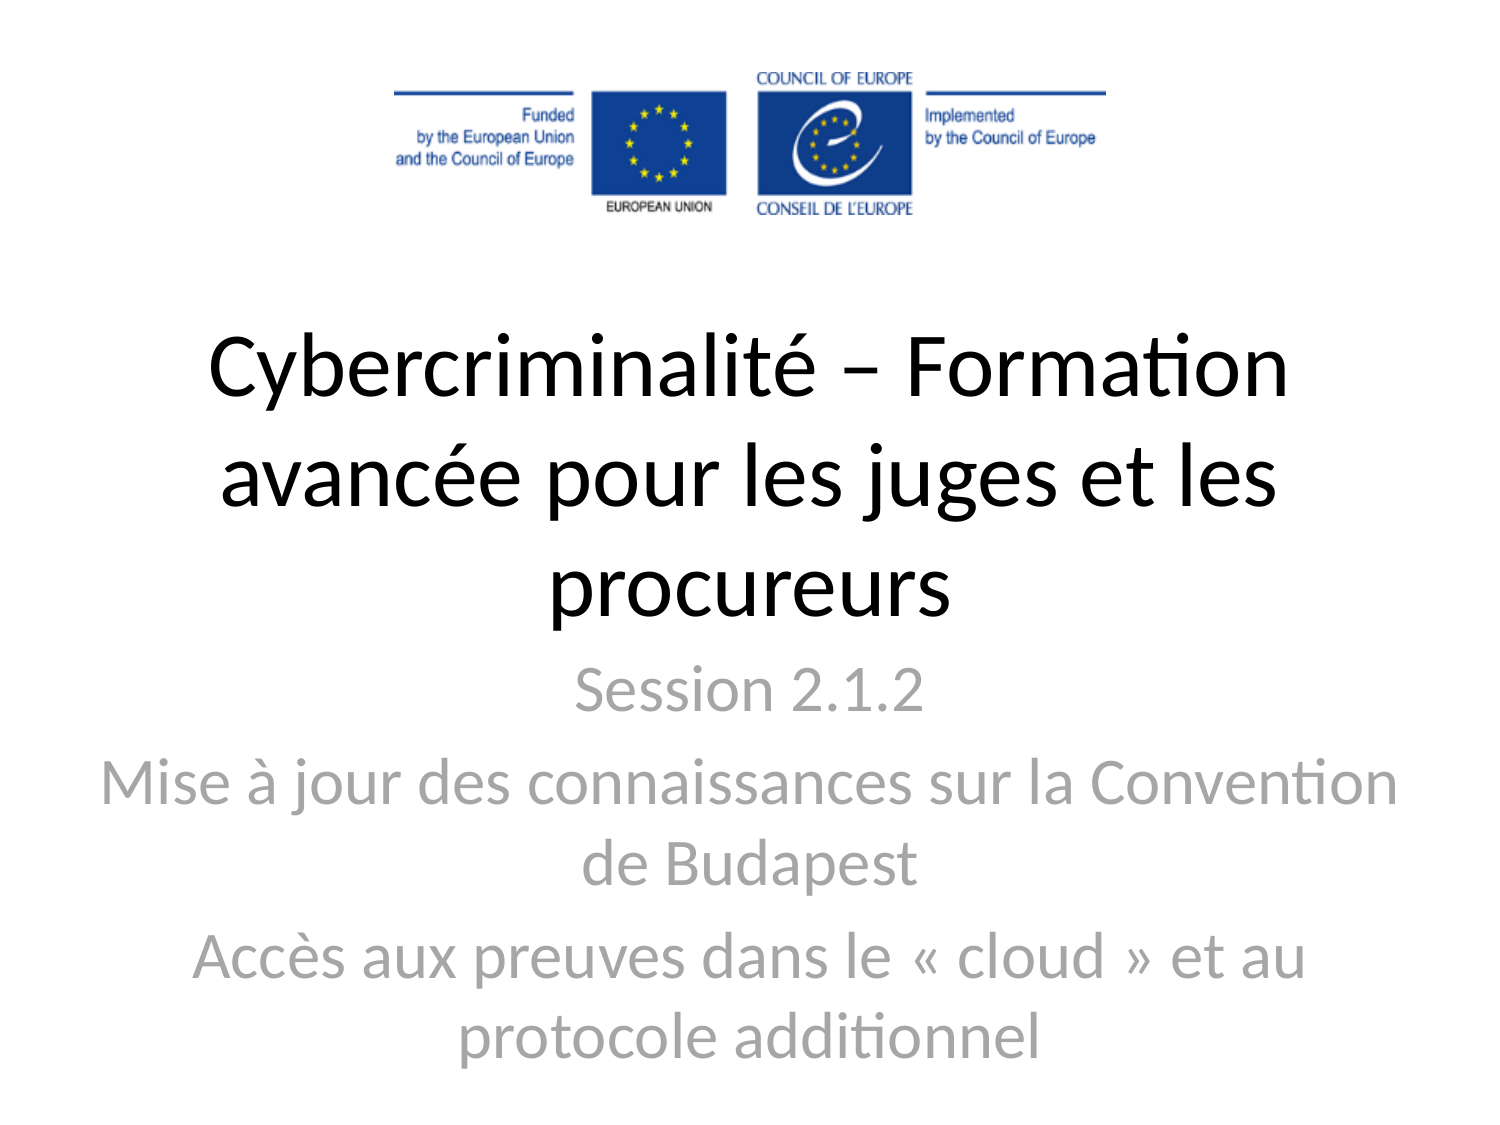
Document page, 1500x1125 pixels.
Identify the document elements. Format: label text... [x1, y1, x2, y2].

title Cybercriminalité – Formation avancée pour les juges et les procureurs [112, 349, 1388, 591]
subtitle Session 2.1.2 Mise à jour des connaissances sur la Convention de Budapest Accès aux preuves dans le « cloud » et au protocole additionnel [53, 637, 1447, 1106]
picture [394, 72, 1106, 215]
